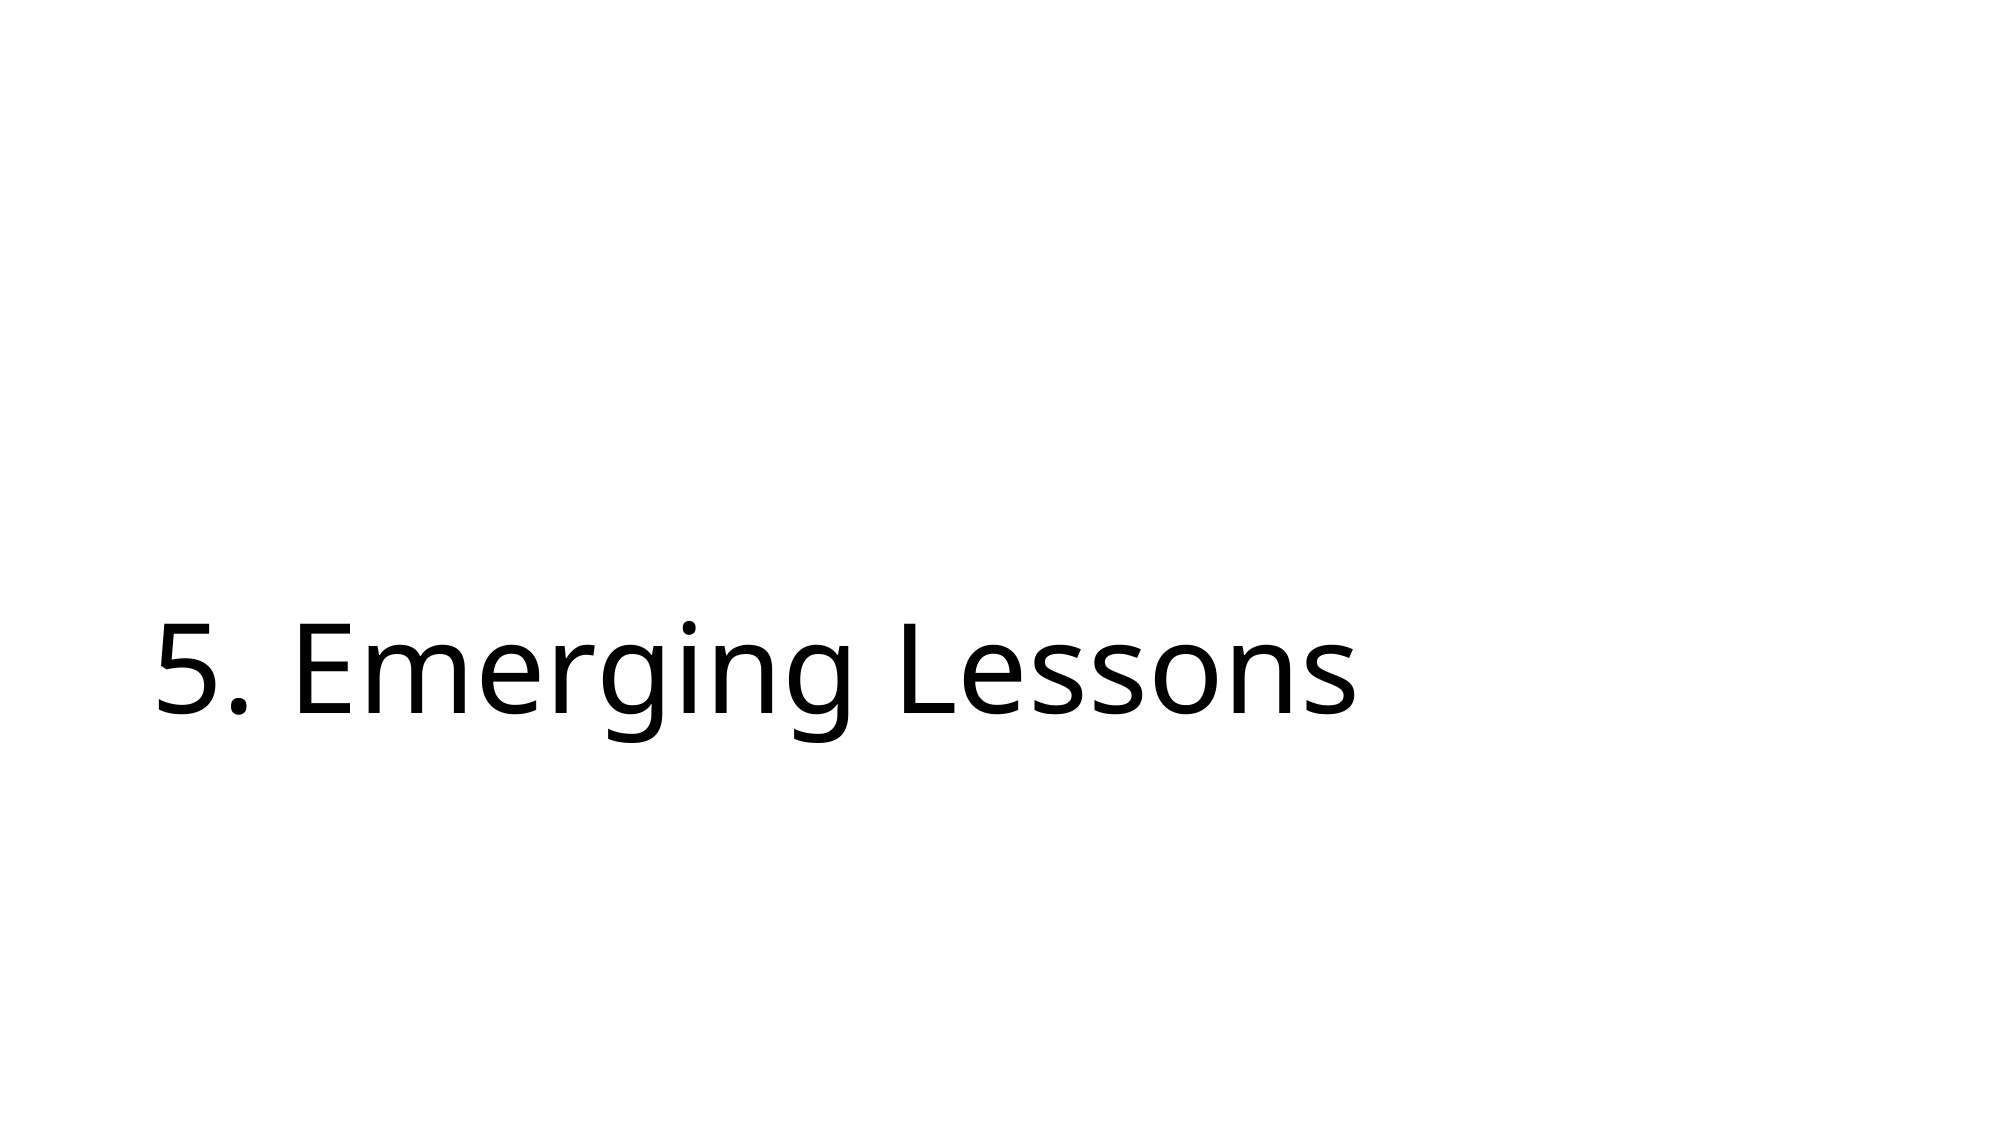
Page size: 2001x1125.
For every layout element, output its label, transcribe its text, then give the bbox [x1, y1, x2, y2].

title 5. Emerging Lessons [136, 280, 1862, 749]
